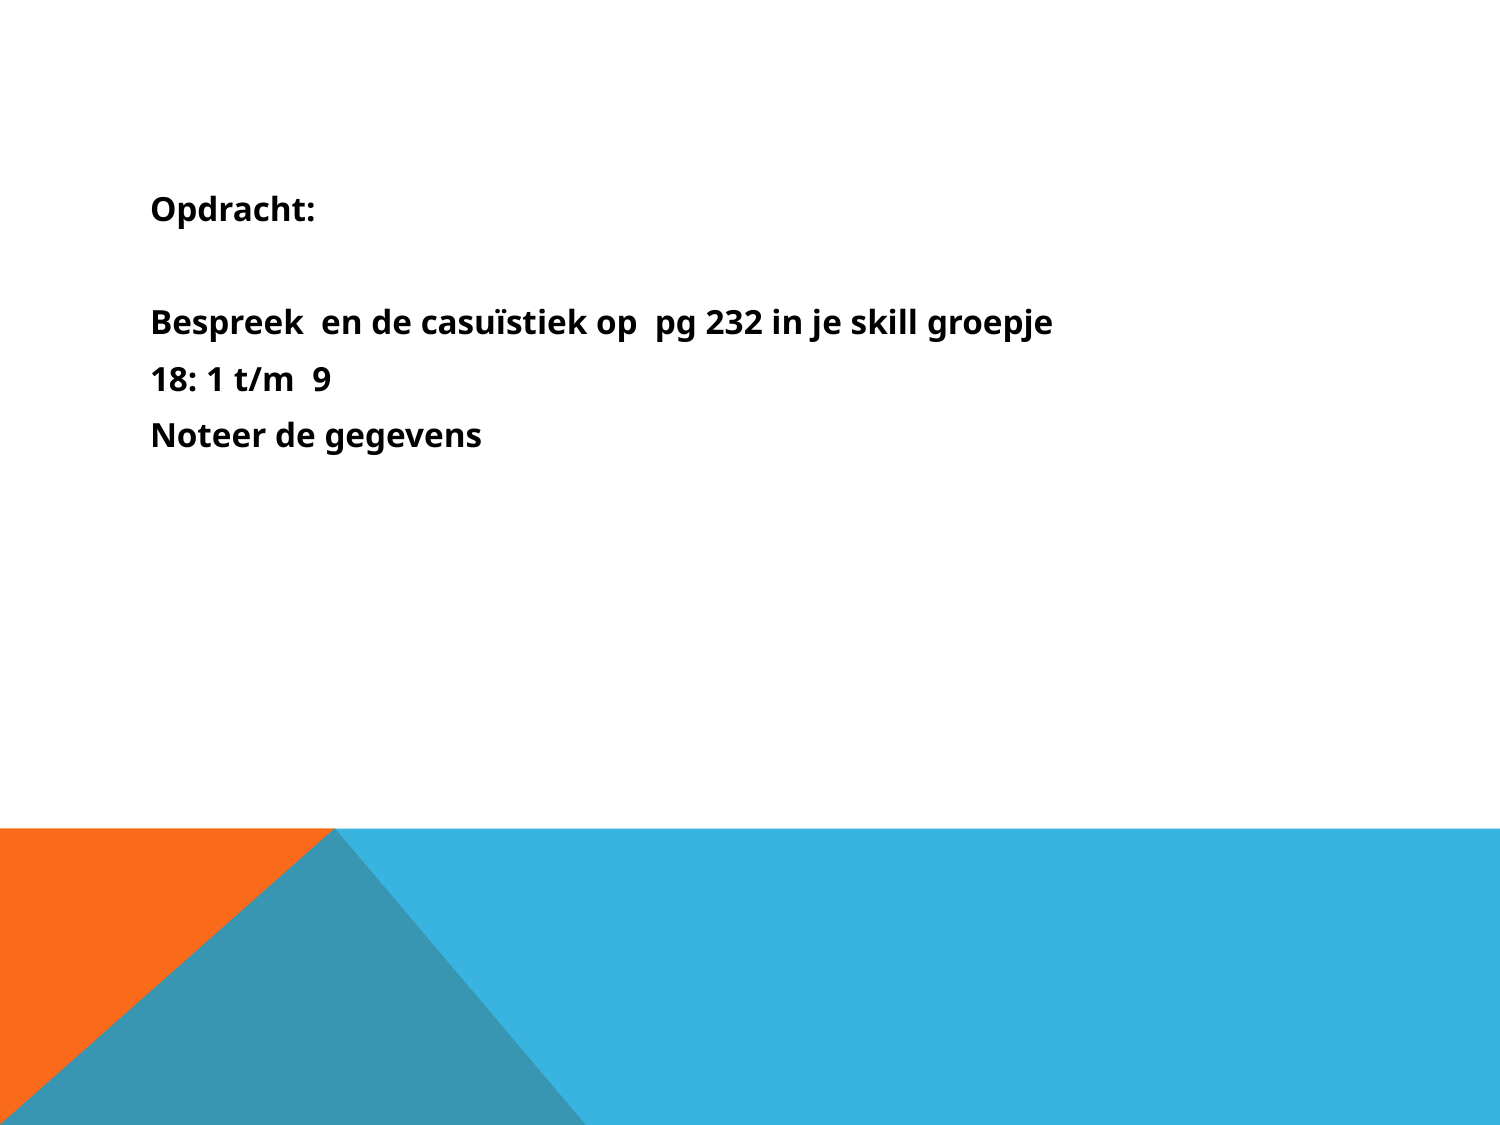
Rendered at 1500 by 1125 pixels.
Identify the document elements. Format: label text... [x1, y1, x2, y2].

list Opdracht: Bespreek en de casuïstiek op pg 232 in je skill groepje 18: 1 t/m 9 Noteer de gegevens [135, 180, 1369, 768]
